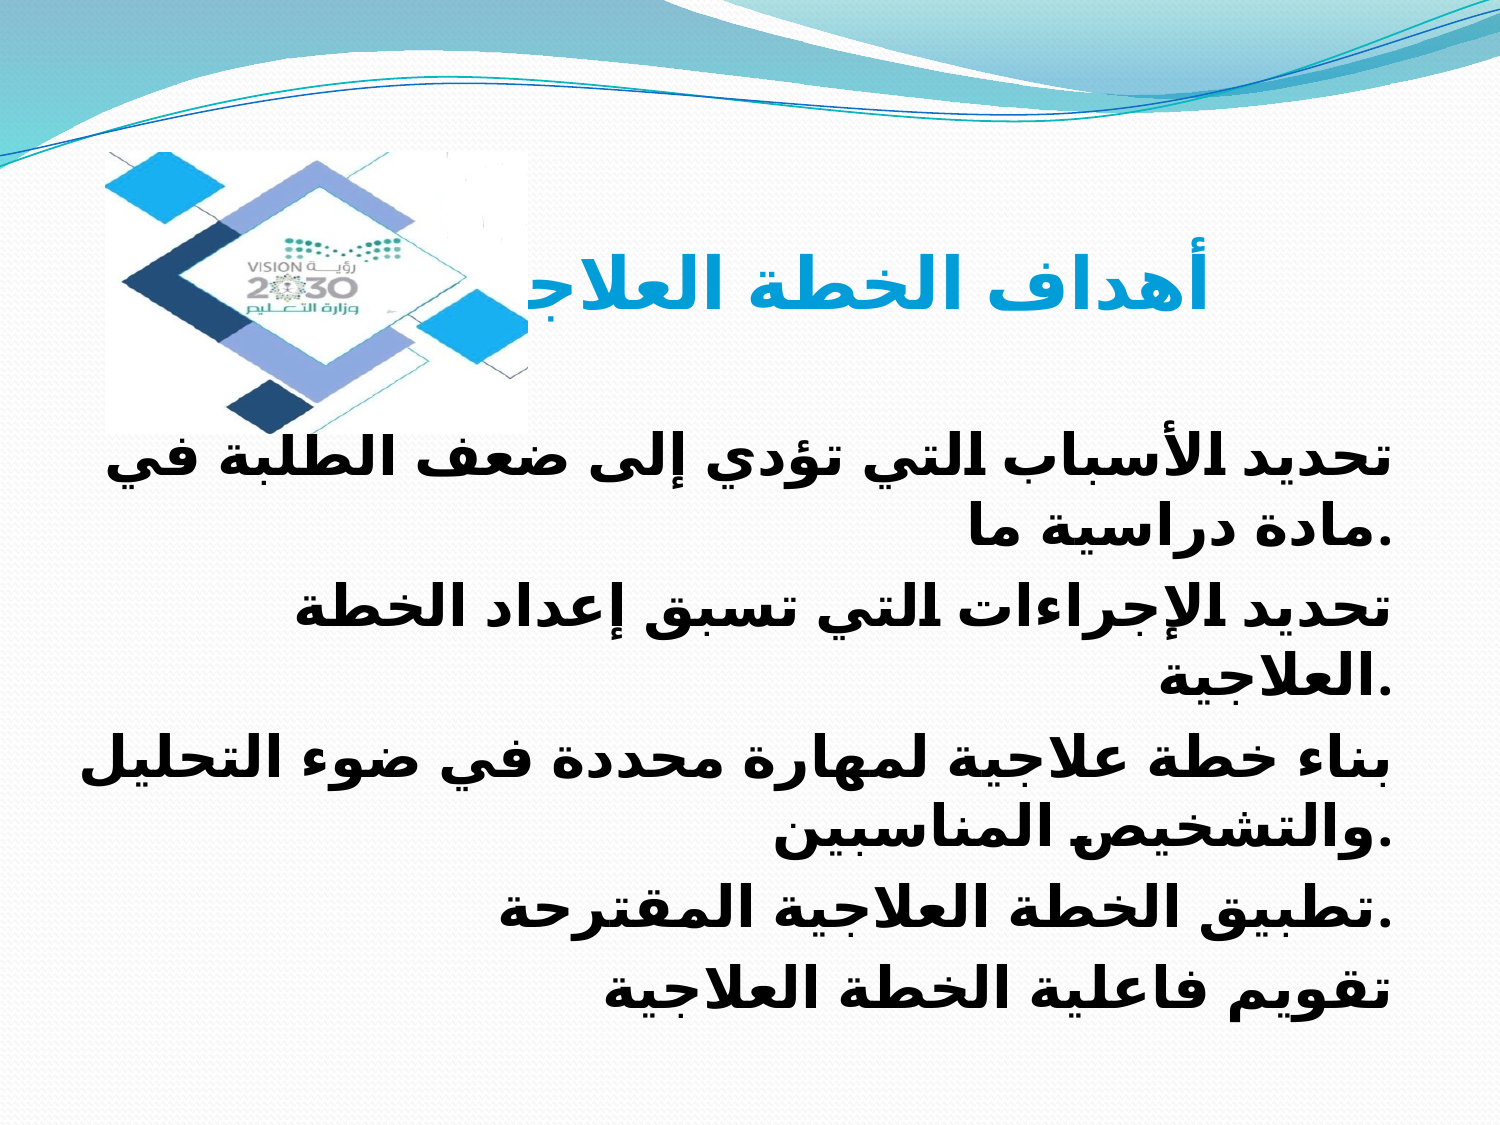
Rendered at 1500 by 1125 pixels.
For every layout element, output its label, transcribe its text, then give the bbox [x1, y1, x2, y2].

title [75, 115, 1425, 303]
picture [105, 152, 528, 434]
list أهداف الخطة العلاجية تحديد الأسباب التي تؤدي إلى ضعف الطلبة في مادة دراسية ما. تحديد الإجراءات التي تسبق إعداد الخطة العلاجية. بناء خطة علاجية لمهارة محددة في ضوء التحليل والتشخيص المناسبين. تطبيق الخطة العلاجية المقترحة. تقويم فاعلية الخطة العلاجية [58, 128, 1409, 1038]
text_box [98, 153, 534, 447]
